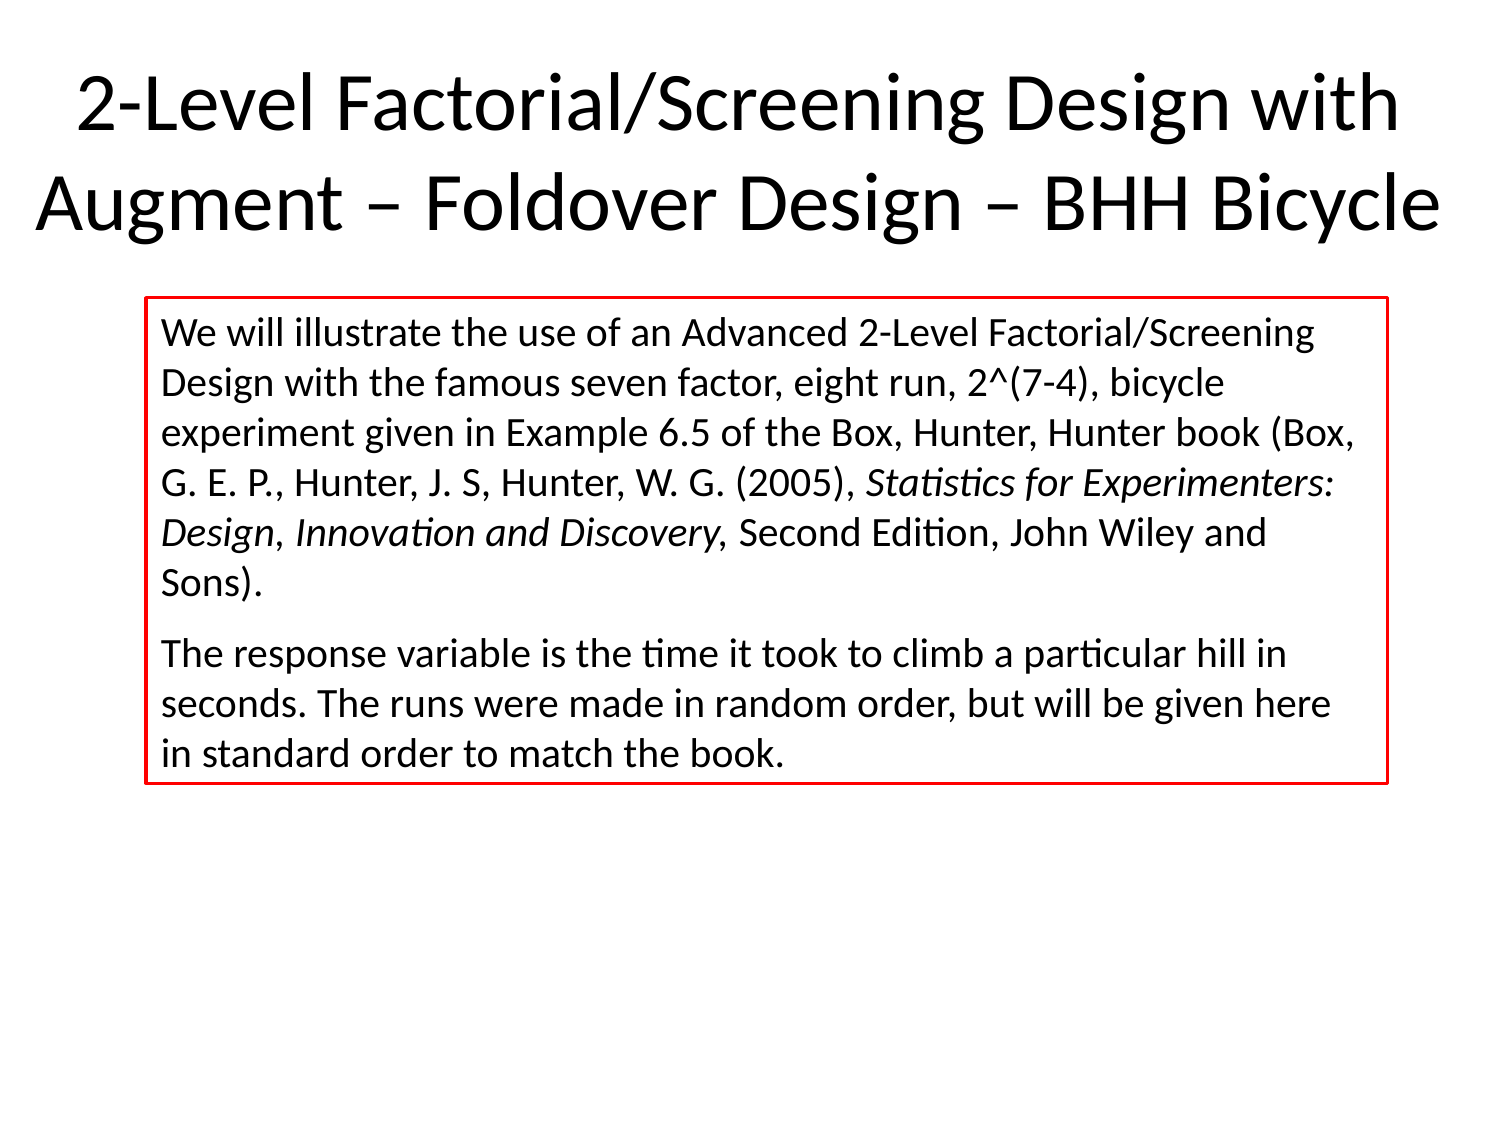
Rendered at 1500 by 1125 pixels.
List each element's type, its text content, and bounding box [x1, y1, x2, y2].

text_box We will illustrate the use of an Advanced 2-Level Factorial/Screening Design with the famous seven factor, eight run, 2^(7-4), bicycle experiment given in Example 6.5 of the Box, Hunter, Hunter book (Box, G. E. P., Hunter, J. S, Hunter, W. G. (2005), Statistics for Experimenters: Design, Innovation and Discovery, Second Edition, John Wiley and Sons). The response variable is the time it took to climb a particular hill in seconds. The runs were made in random order, but will be given here in standard order to match the book. [145, 297, 1388, 784]
title 2-Level Factorial/Screening Design with Augment – Foldover Design – BHH Bicycle [0, 39, 1500, 153]
